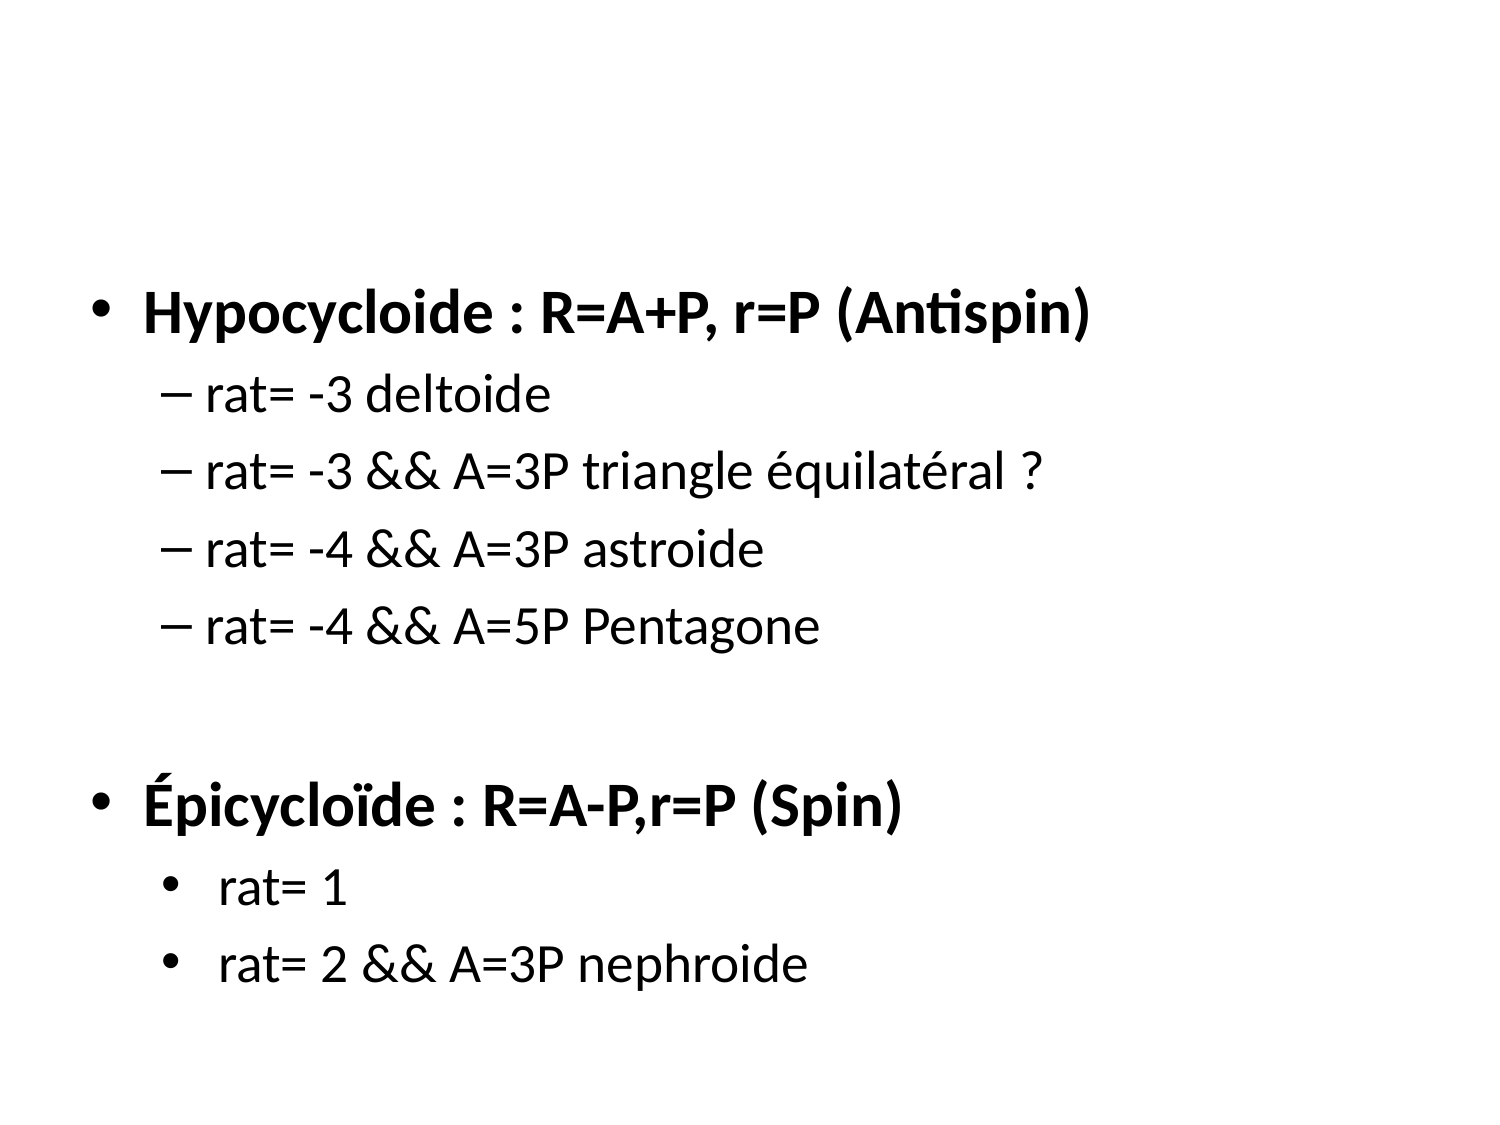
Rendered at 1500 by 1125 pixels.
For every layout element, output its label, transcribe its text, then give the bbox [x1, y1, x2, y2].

list Hypocycloide : R=A+P, r=P (Antispin) rat= -3 deltoide rat= -3 && A=3P triangle équilatéral ? rat= -4 && A=3P astroide rat= -4 && A=5P Pentagone Épicycloïde : R=A-P,r=P (Spin) rat= 1 rat= 2 && A=3P nephroide [75, 262, 1425, 1005]
